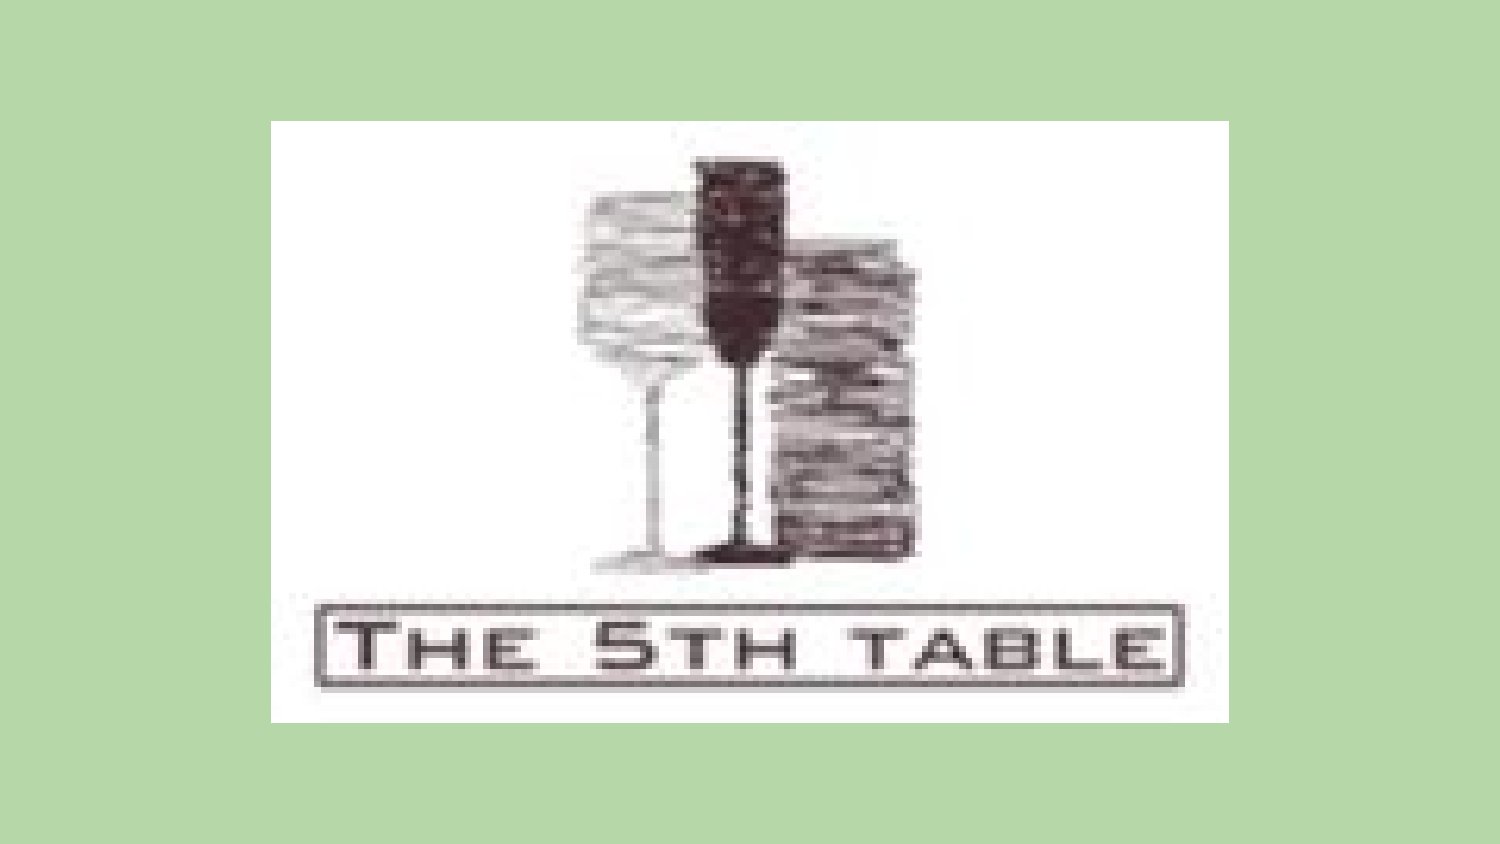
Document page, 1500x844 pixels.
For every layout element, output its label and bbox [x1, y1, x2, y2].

picture [271, 121, 1229, 723]
